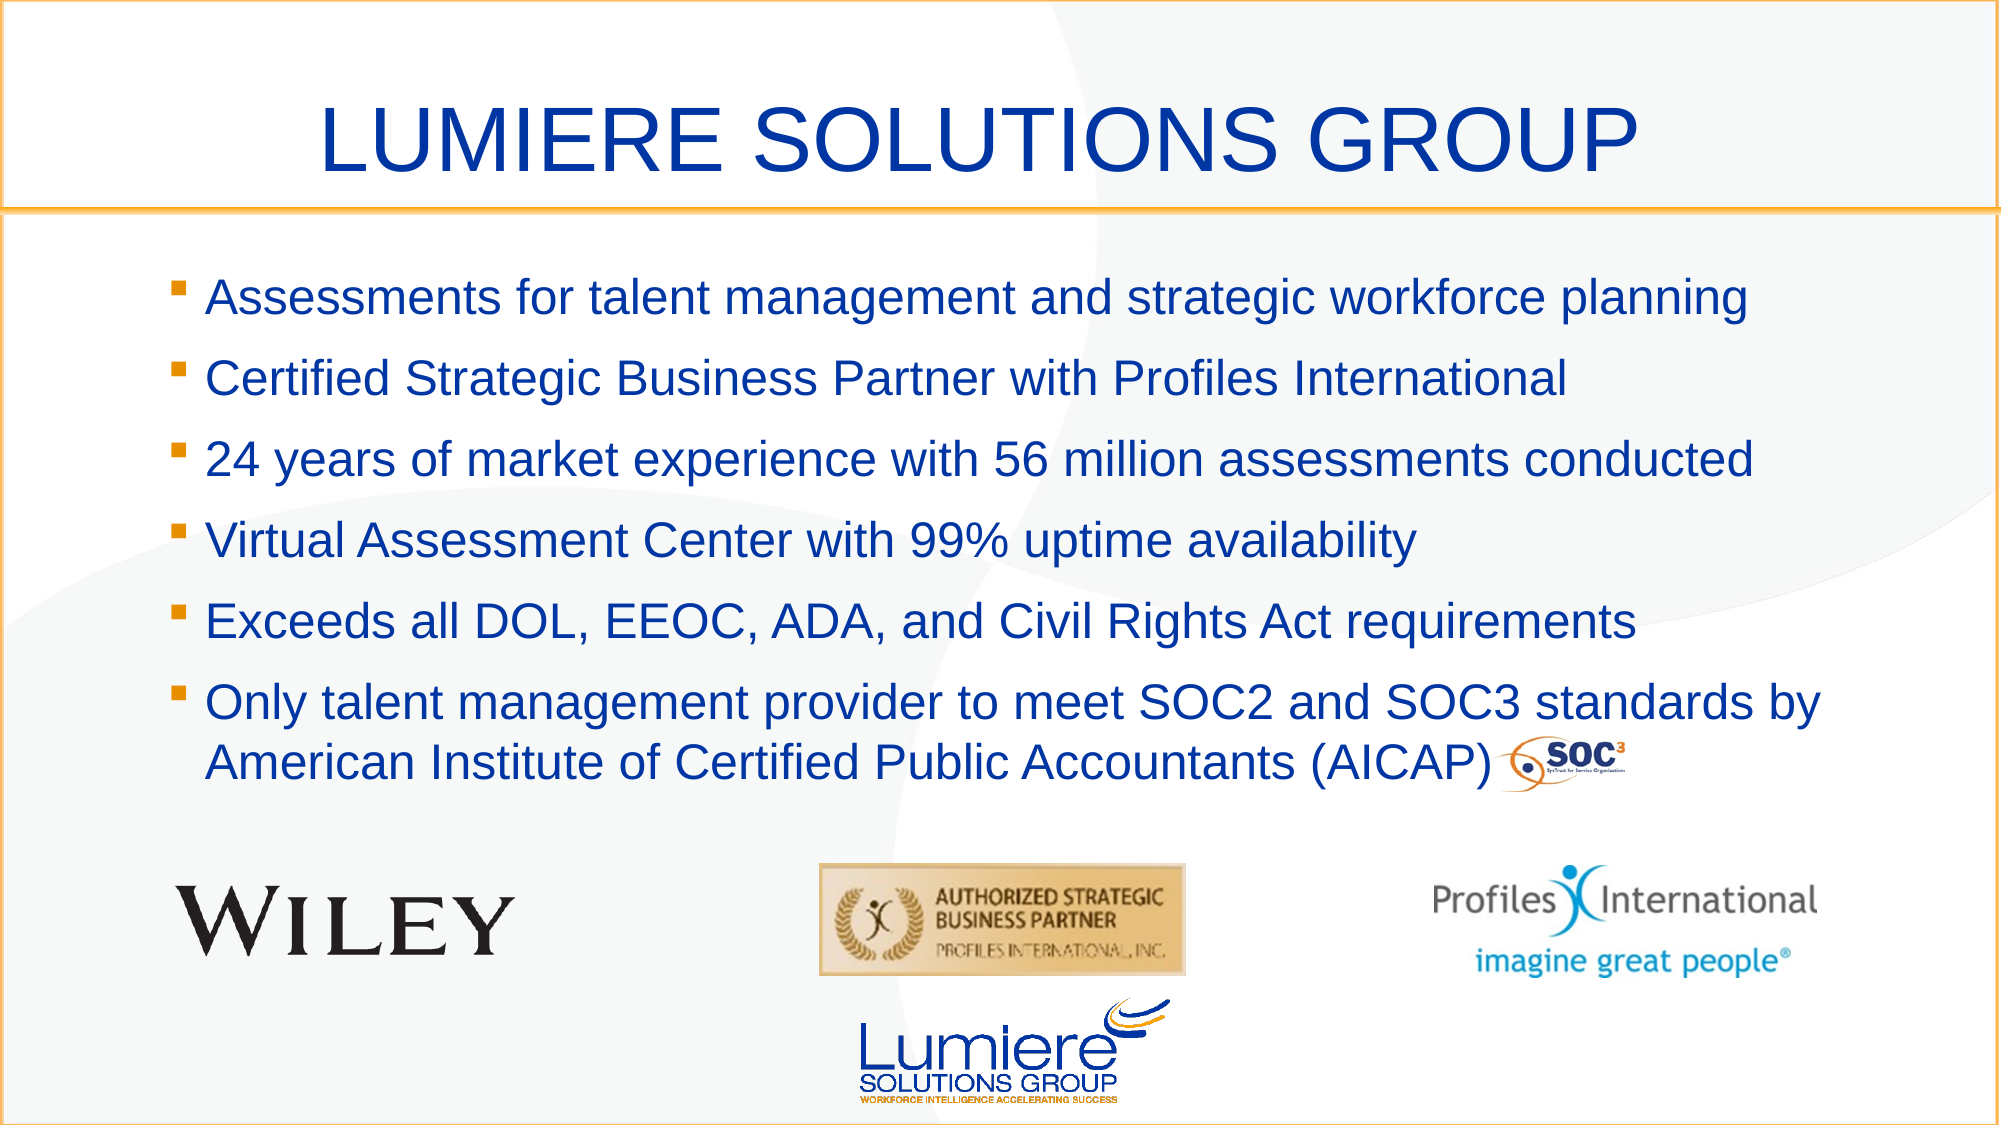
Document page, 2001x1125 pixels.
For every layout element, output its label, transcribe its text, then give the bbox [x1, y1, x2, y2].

picture [0, 215, 2001, 1125]
picture [0, 0, 2001, 207]
title Lumiere solutions group [118, 41, 1844, 244]
list Assessments for talent management and strategic workforce planning Certified Strategic Business Partner with Profiles International 24 years of market experience with 56 million assessments conducted Virtual Assessment Center with 99% uptime availability Exceeds all DOL, EEOC, ADA, and Civil Rights Act requirements Only talent management provider to meet SOC2 and SOC3 standards by American Institute of Certified Public Accountants (AICAP) [152, 257, 1896, 998]
